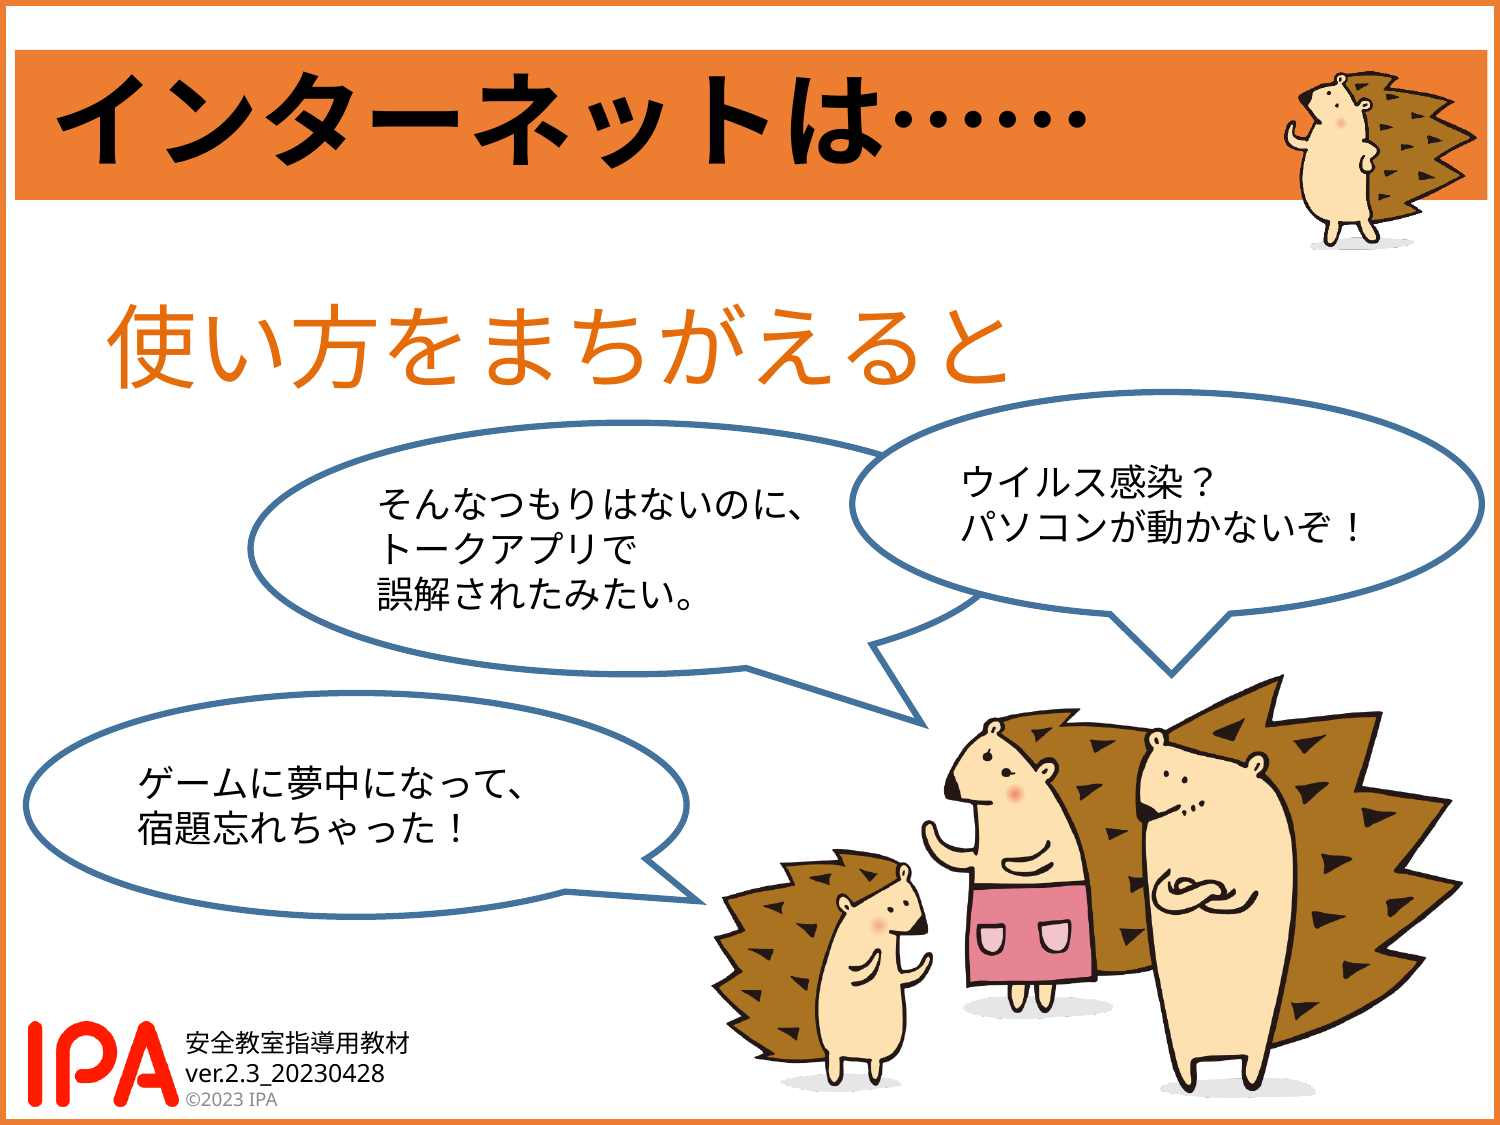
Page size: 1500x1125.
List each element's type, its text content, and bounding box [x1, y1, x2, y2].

picture [28, 1021, 179, 1107]
picture [711, 674, 1463, 1098]
text_box ゲームに夢中になって、 宿題忘れちゃった！ [24, 691, 701, 918]
text_box ウイルス感染？ パソコンが動かないぞ！ [851, 390, 1483, 674]
title インターネットは…… [35, 61, 1341, 191]
text_box 使い方をまちがえると [91, 282, 1408, 407]
picture [1284, 71, 1477, 250]
text_box そんなつもりはないのに、 トークアプリで 誤解されたみたい。 [249, 421, 980, 676]
